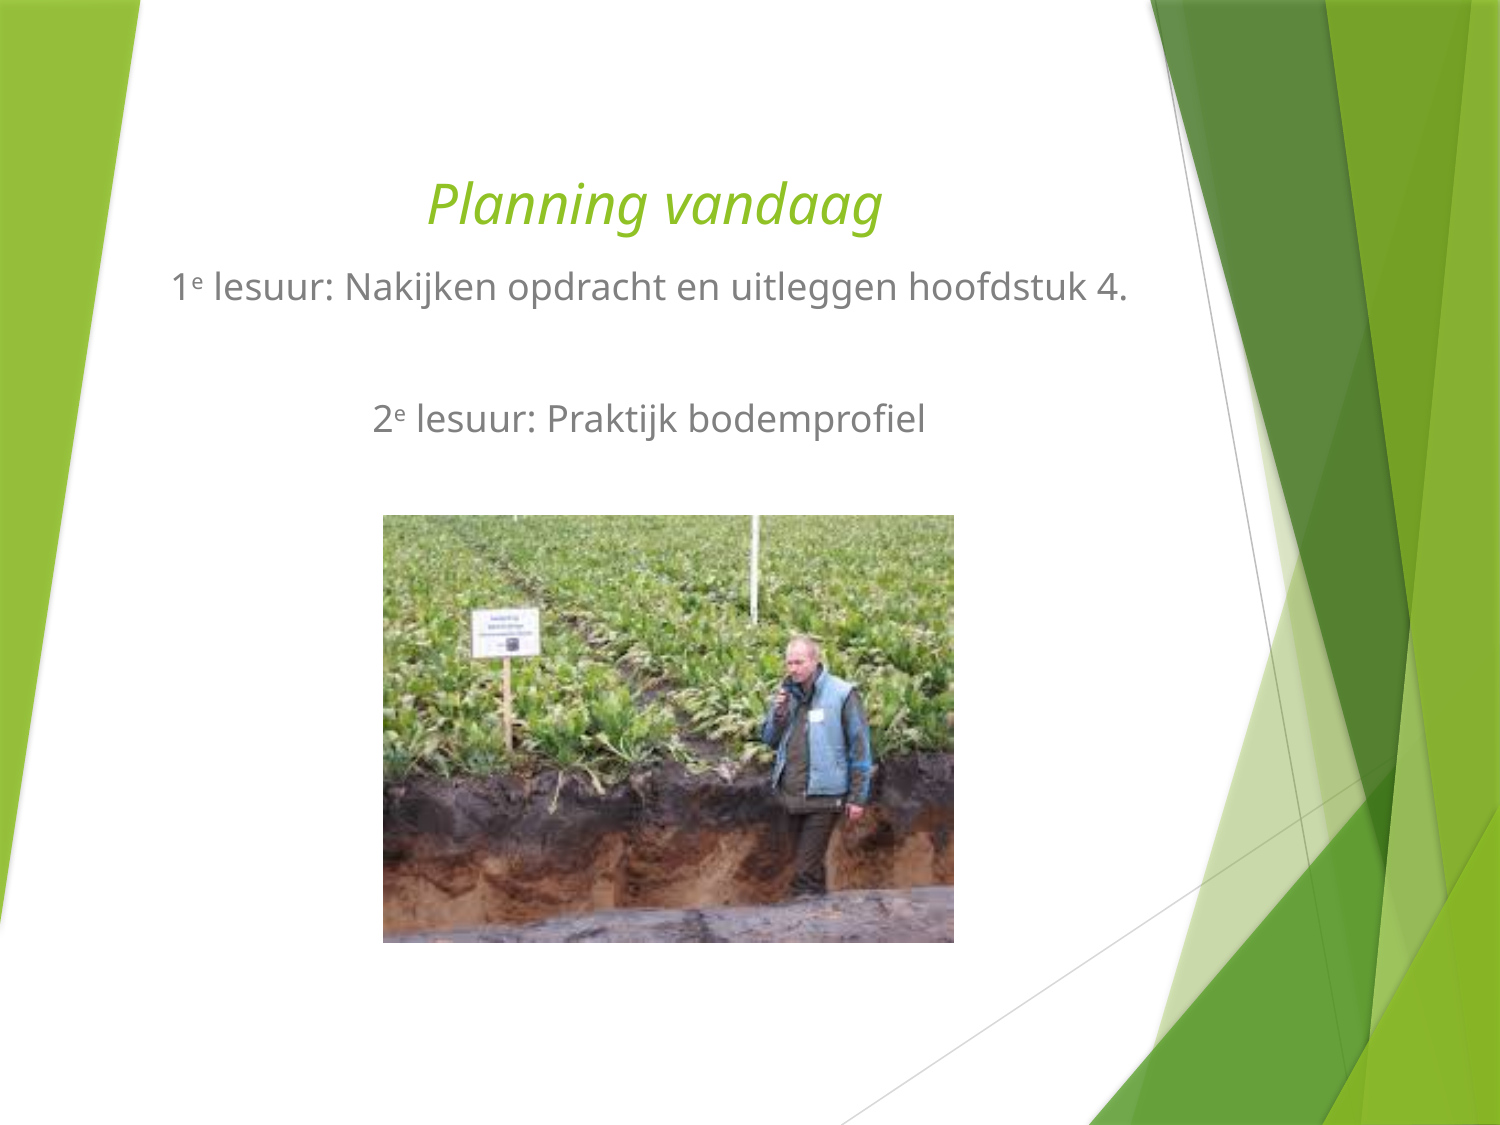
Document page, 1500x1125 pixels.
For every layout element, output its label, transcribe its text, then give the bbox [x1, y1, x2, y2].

picture [383, 514, 955, 943]
subtitle 1e lesuur: Nakijken opdracht en uitleggen hoofdstuk 4. 2e lesuur: Praktijk bodemprofiel [64, 255, 1235, 882]
title Planning vandaag [112, 101, 1199, 244]
